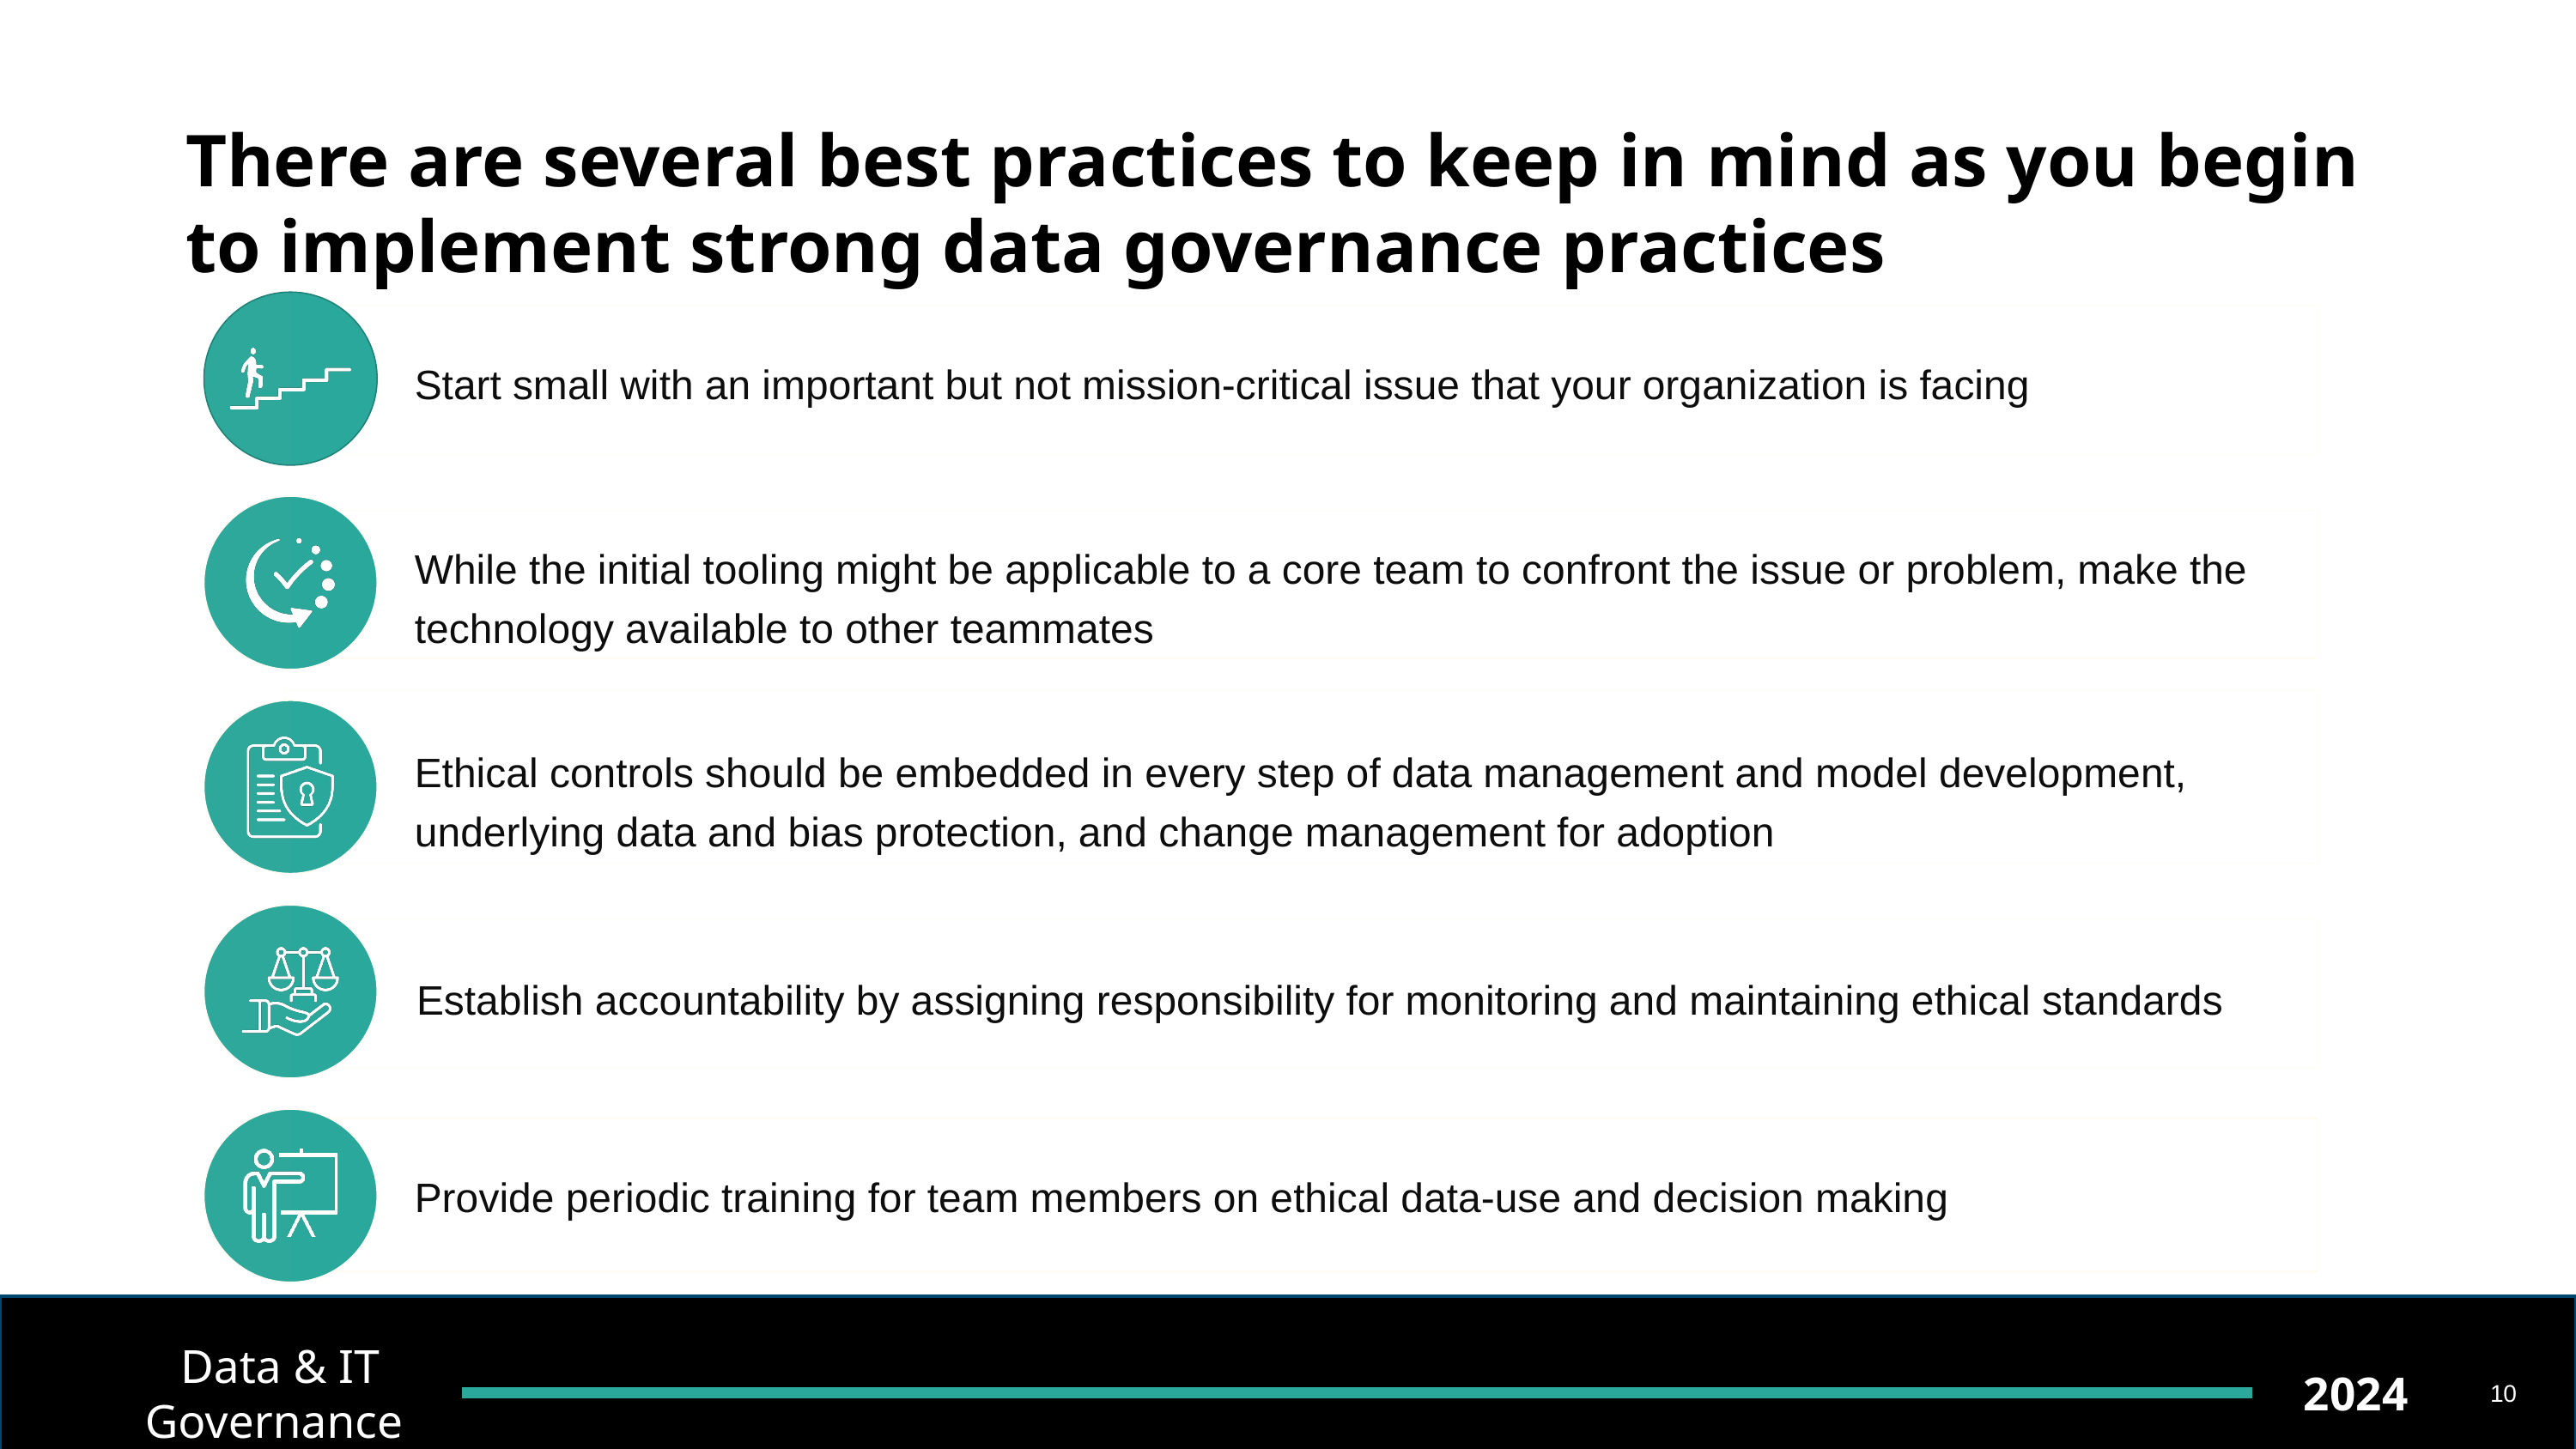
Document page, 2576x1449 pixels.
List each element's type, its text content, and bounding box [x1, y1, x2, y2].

title There are several best practices to keep in mind as you begin to implement strong data governance practices [178, 37, 2398, 279]
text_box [380, 505, 2318, 659]
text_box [284, 685, 2318, 864]
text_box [204, 904, 378, 1079]
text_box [204, 291, 378, 466]
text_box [204, 495, 378, 670]
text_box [204, 1108, 378, 1282]
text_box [380, 1113, 2318, 1272]
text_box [204, 700, 378, 874]
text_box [380, 300, 2318, 455]
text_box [380, 913, 2318, 1068]
